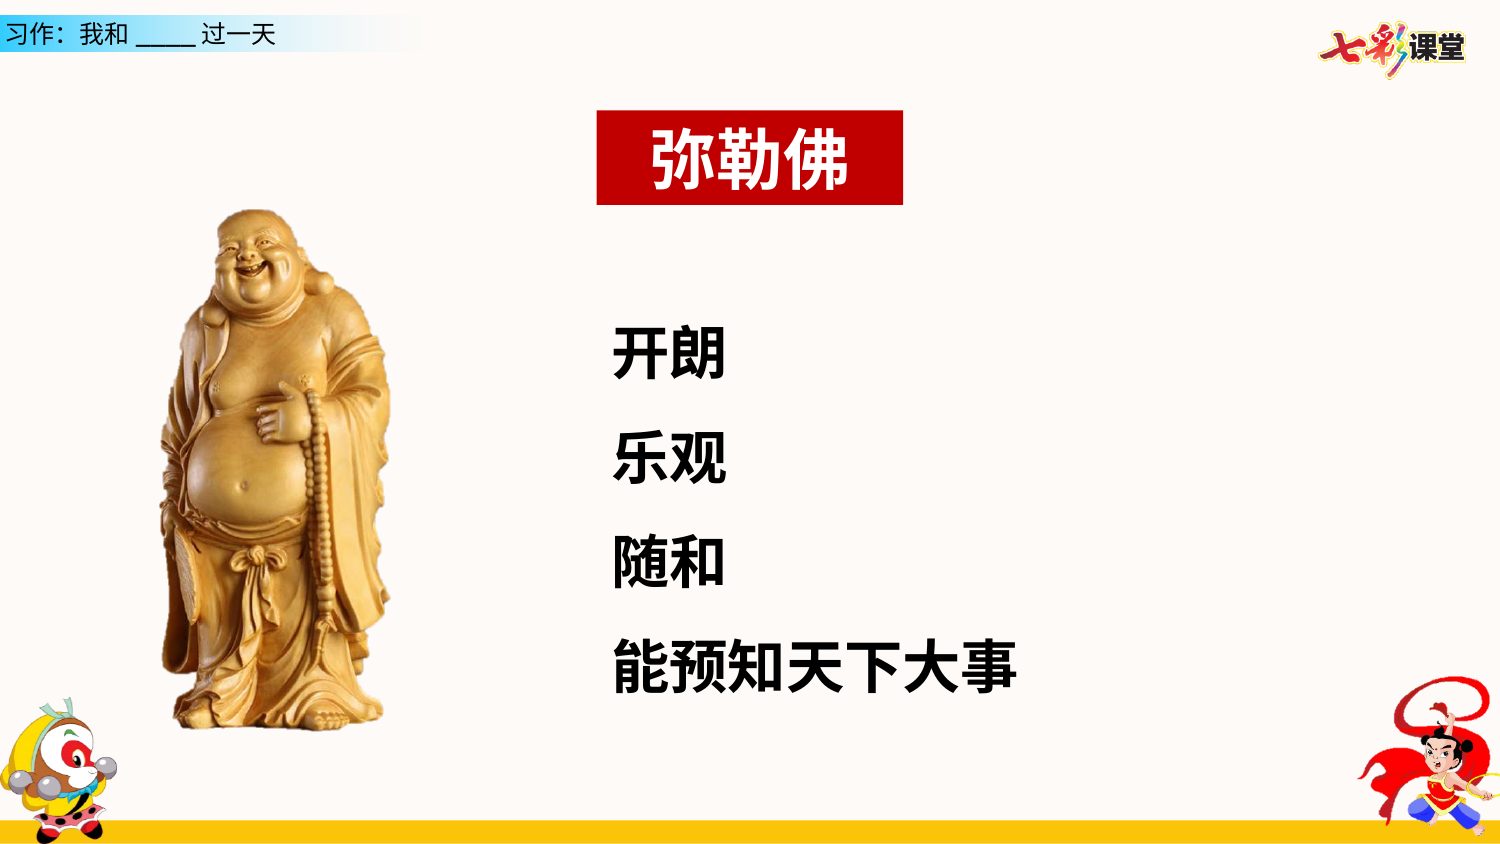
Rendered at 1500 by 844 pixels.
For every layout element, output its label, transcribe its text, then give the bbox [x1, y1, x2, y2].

picture [1316, 20, 1468, 80]
picture [1350, 668, 1500, 844]
picture [0, 182, 499, 844]
text_box 弥勒佛 [596, 110, 904, 205]
text_box 开朗 乐观 随和 能预知天下大事 [596, 273, 1086, 708]
